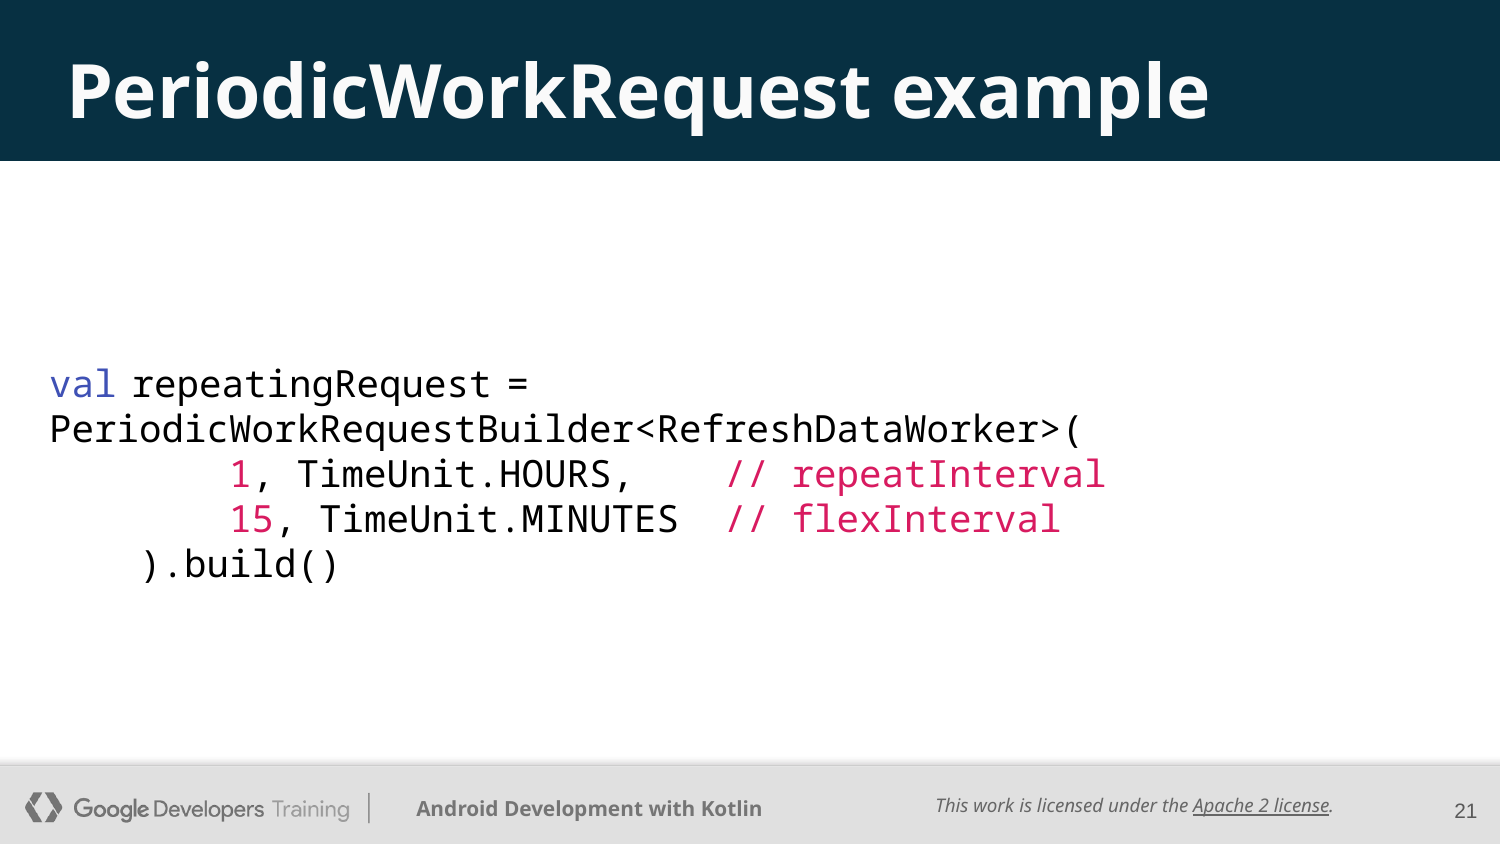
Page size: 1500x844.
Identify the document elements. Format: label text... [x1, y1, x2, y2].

picture [0, 161, 1500, 844]
slide_number ‹#› [1402, 777, 1493, 842]
title PeriodicWorkRequest example [51, 28, 1449, 122]
list val repeatingRequest = PeriodicWorkRequestBuilder<RefreshDataWorker>( 1, TimeUnit.HOURS, // repeatInterval 15, TimeUnit.MINUTES // flexInterval ).build() [34, 344, 1488, 630]
